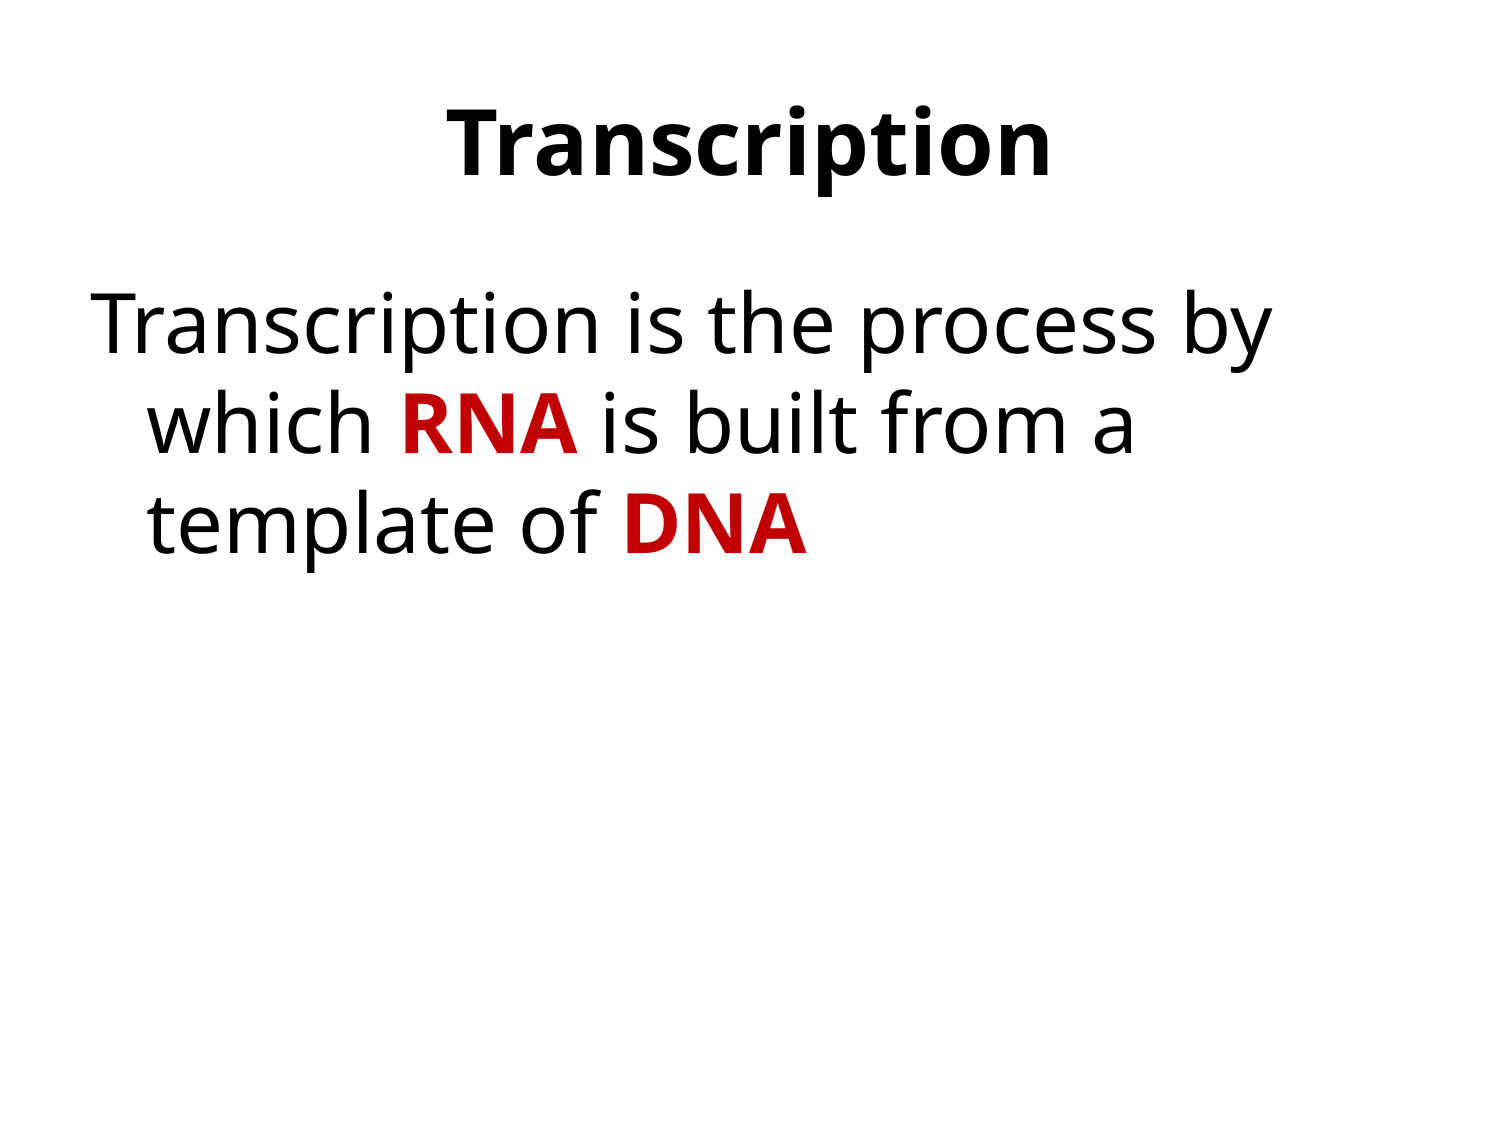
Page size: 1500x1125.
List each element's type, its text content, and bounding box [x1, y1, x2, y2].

list Transcription is the process by which RNA is built from a template of DNA [74, 262, 1426, 576]
title Transcription [74, 44, 1426, 233]
